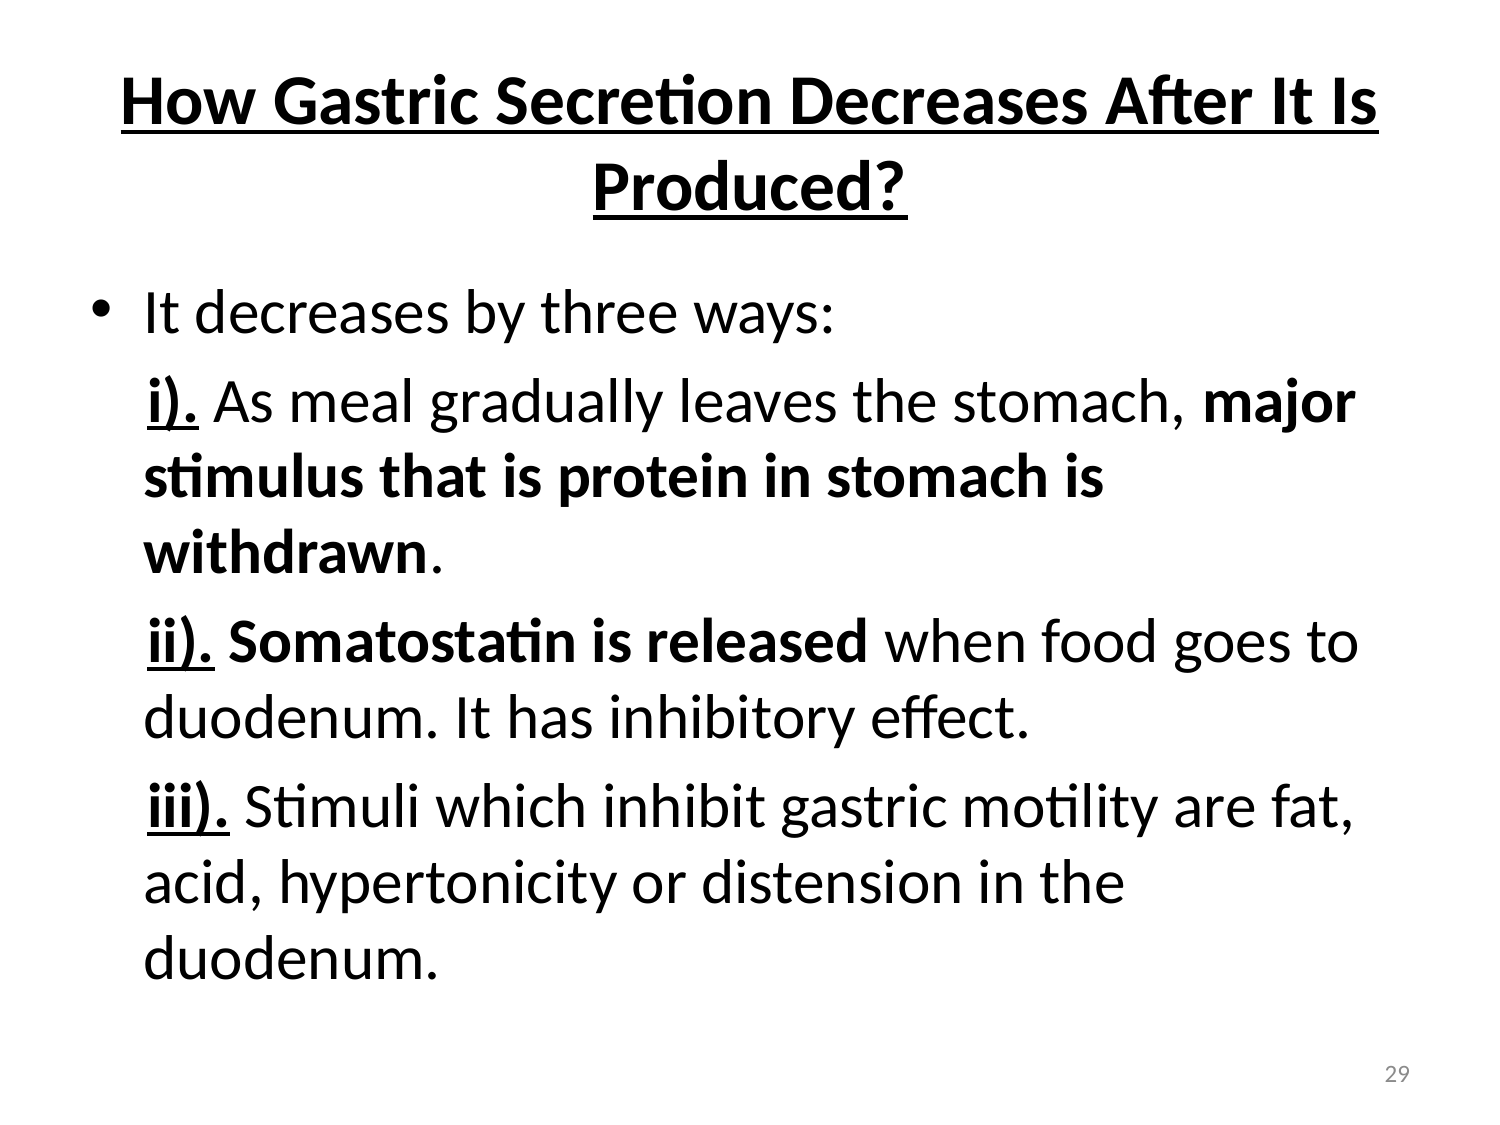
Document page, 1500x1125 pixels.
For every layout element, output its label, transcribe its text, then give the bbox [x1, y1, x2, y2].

slide_number 29 [1074, 1042, 1425, 1103]
list It decreases by three ways: i). As meal gradually leaves the stomach, major stimulus that is protein in stomach is withdrawn. ii). Somatostatin is released when food goes to duodenum. It has inhibitory effect. iii). Stimuli which inhibit gastric motility are fat, acid, hypertonicity or distension in the duodenum. [75, 262, 1425, 1005]
title How Gastric Secretion Decreases After It Is Produced? [75, 45, 1425, 233]
